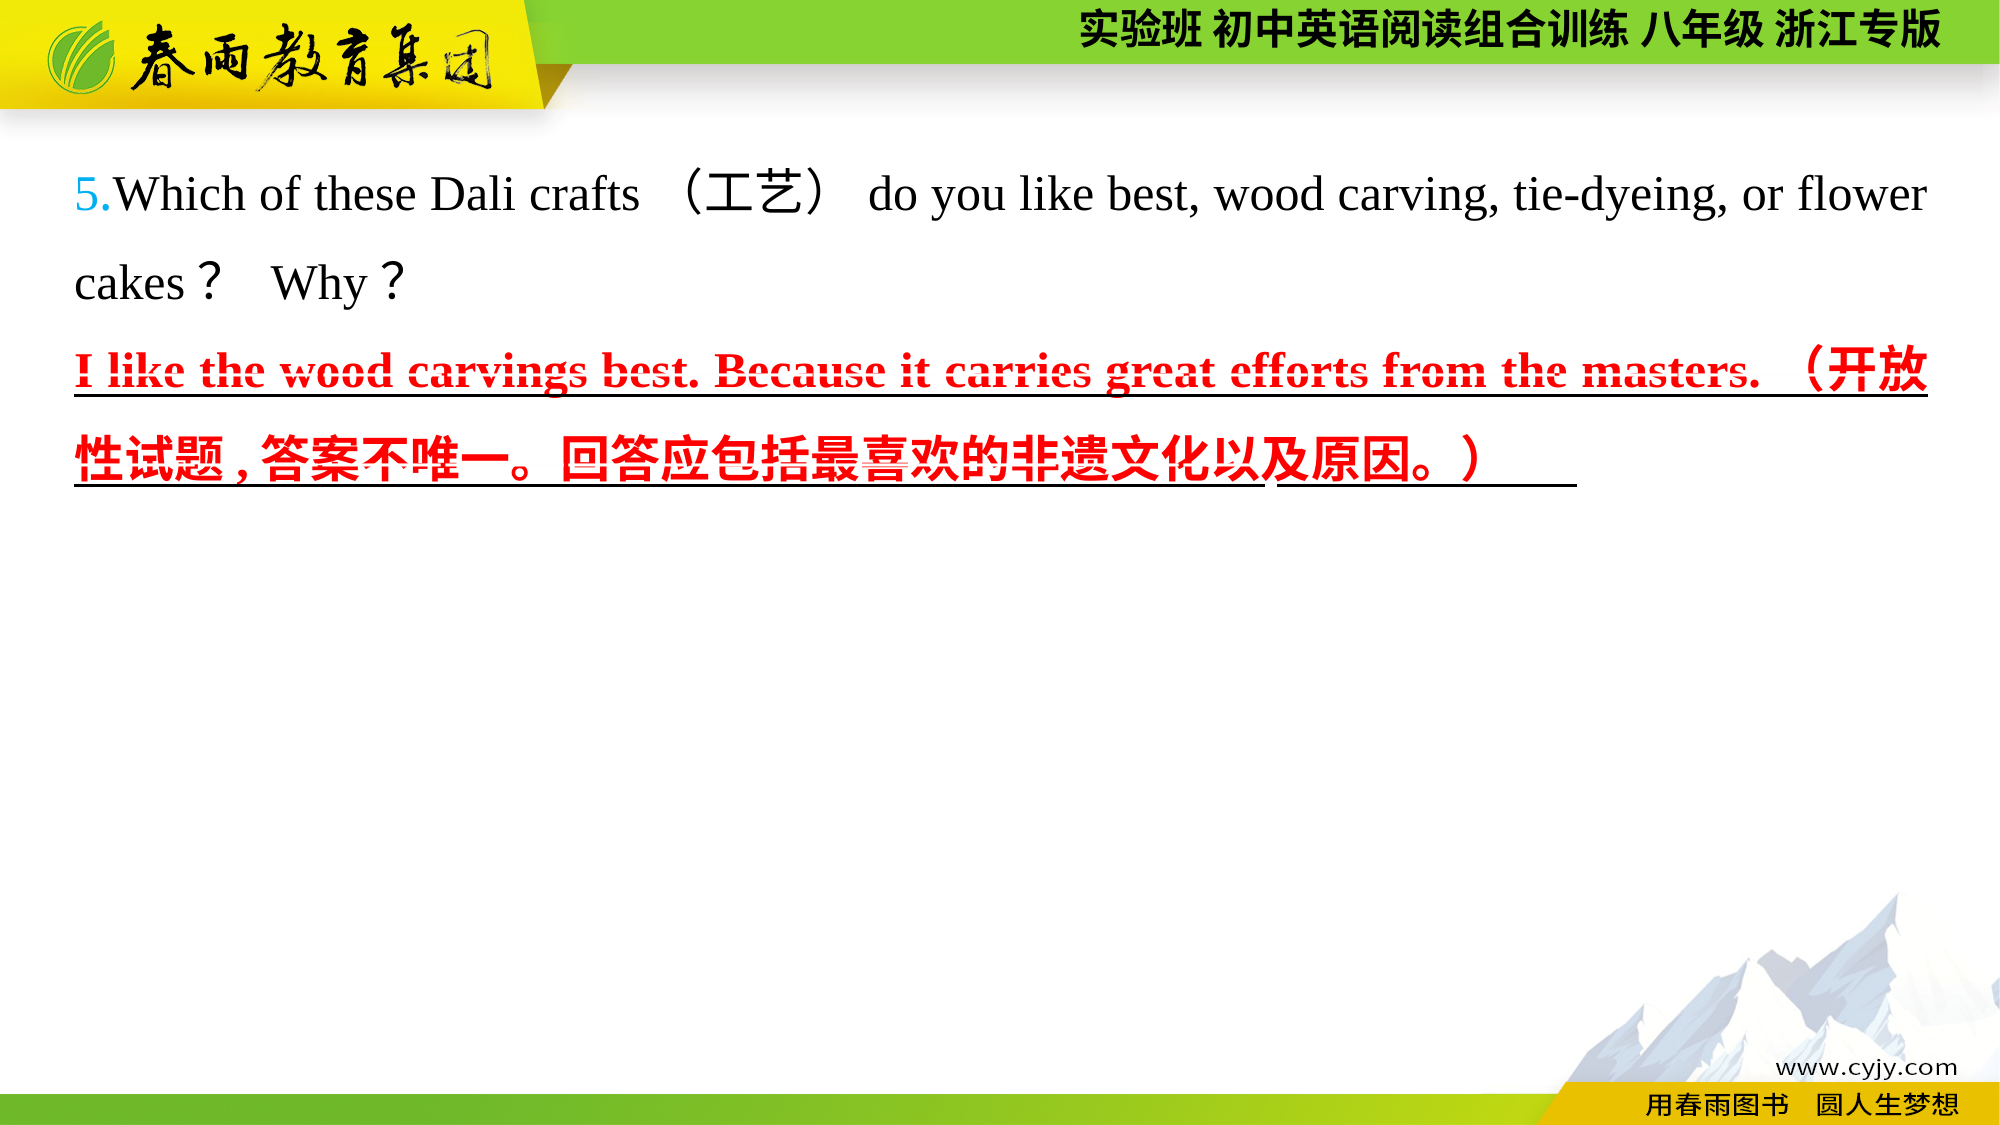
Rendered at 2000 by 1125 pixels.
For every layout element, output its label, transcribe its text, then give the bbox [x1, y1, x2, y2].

list 5.Which of these Dali crafts（工艺）do you like best, wood carving, tie-dyeing, or flower cakes？ Why？ —————————————————————————————————————————————————————————————————————————— [59, 122, 1944, 502]
picture [0, 0, 2000, 1125]
